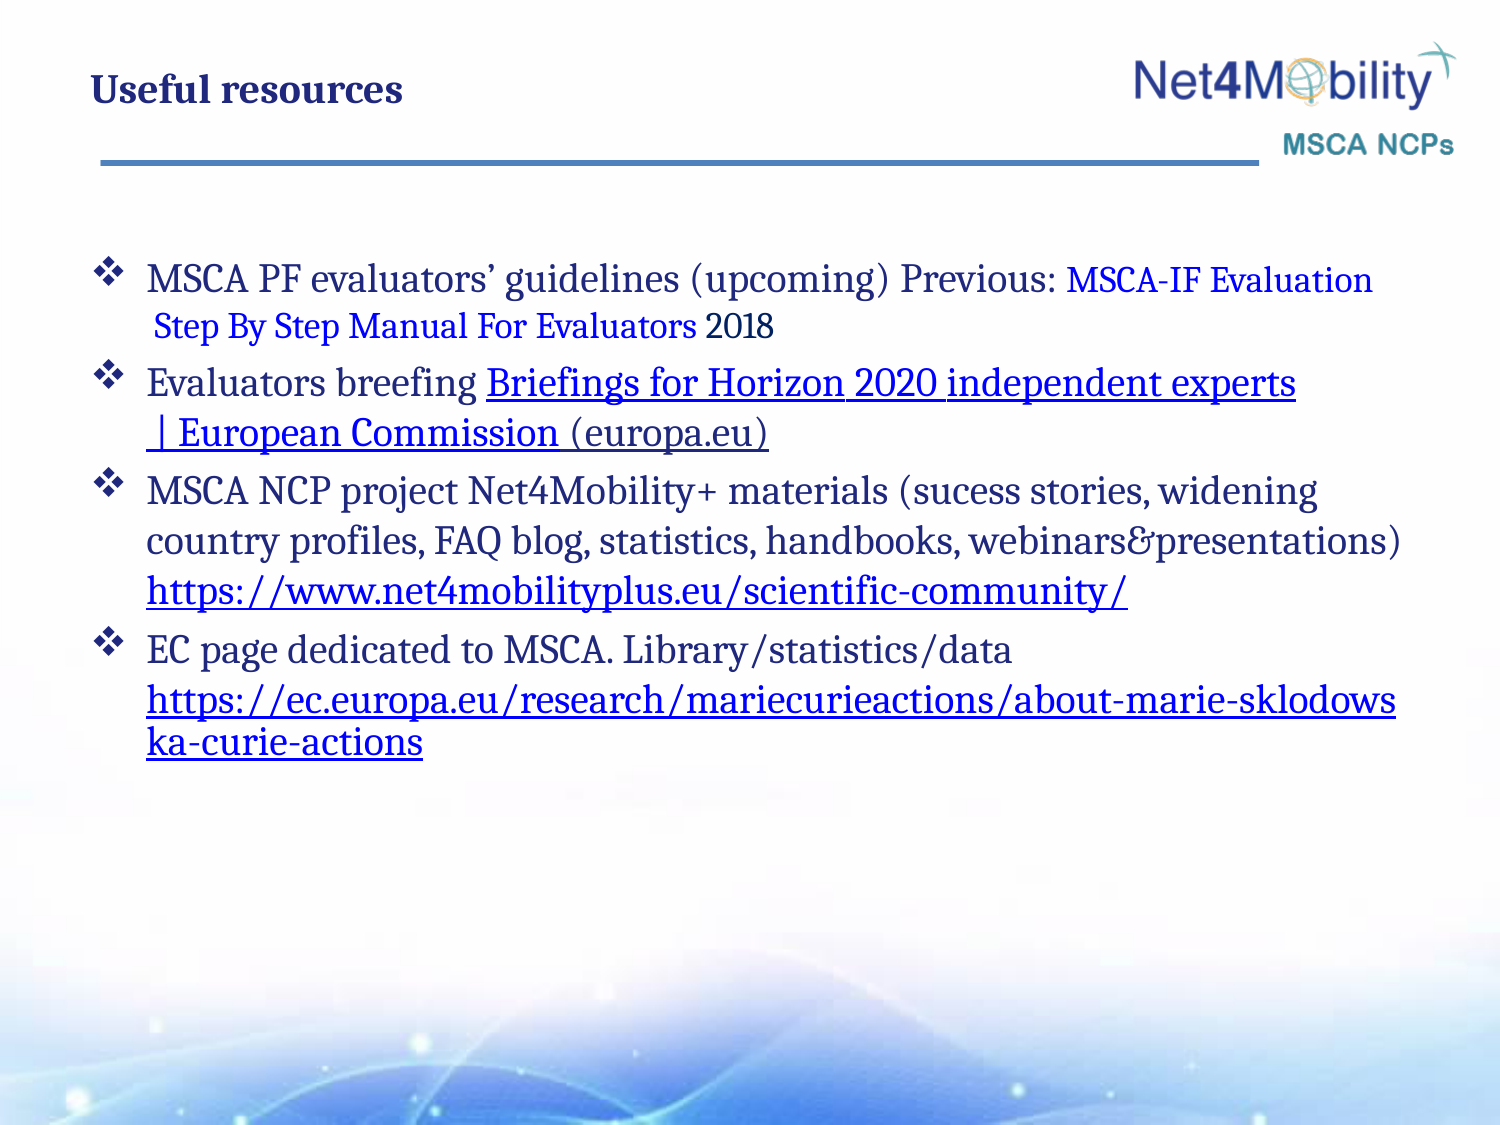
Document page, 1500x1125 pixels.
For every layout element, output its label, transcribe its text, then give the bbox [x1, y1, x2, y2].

title Useful resources [75, 30, 1093, 144]
picture [0, 0, 1500, 1125]
list MSCA PF evaluators’ guidelines (upcoming) Previous: MSCA-IF Evaluation Step By Step Manual For Evaluators 2018 Evaluators breefing Briefings for Horizon 2020 independent experts | European Commission (europa.eu) MSCA NCP project Net4Mobility+ materials (sucess stories, widening country profiles, FAQ blog, statistics, handbooks, webinars&presentations) https://www.net4mobilityplus.eu/scientific-community/ EC page dedicated to MSCA. Library/statistics/data https://ec.europa.eu/research/mariecurieactions/about-marie-sklodowska-curie-actions [75, 243, 1425, 986]
